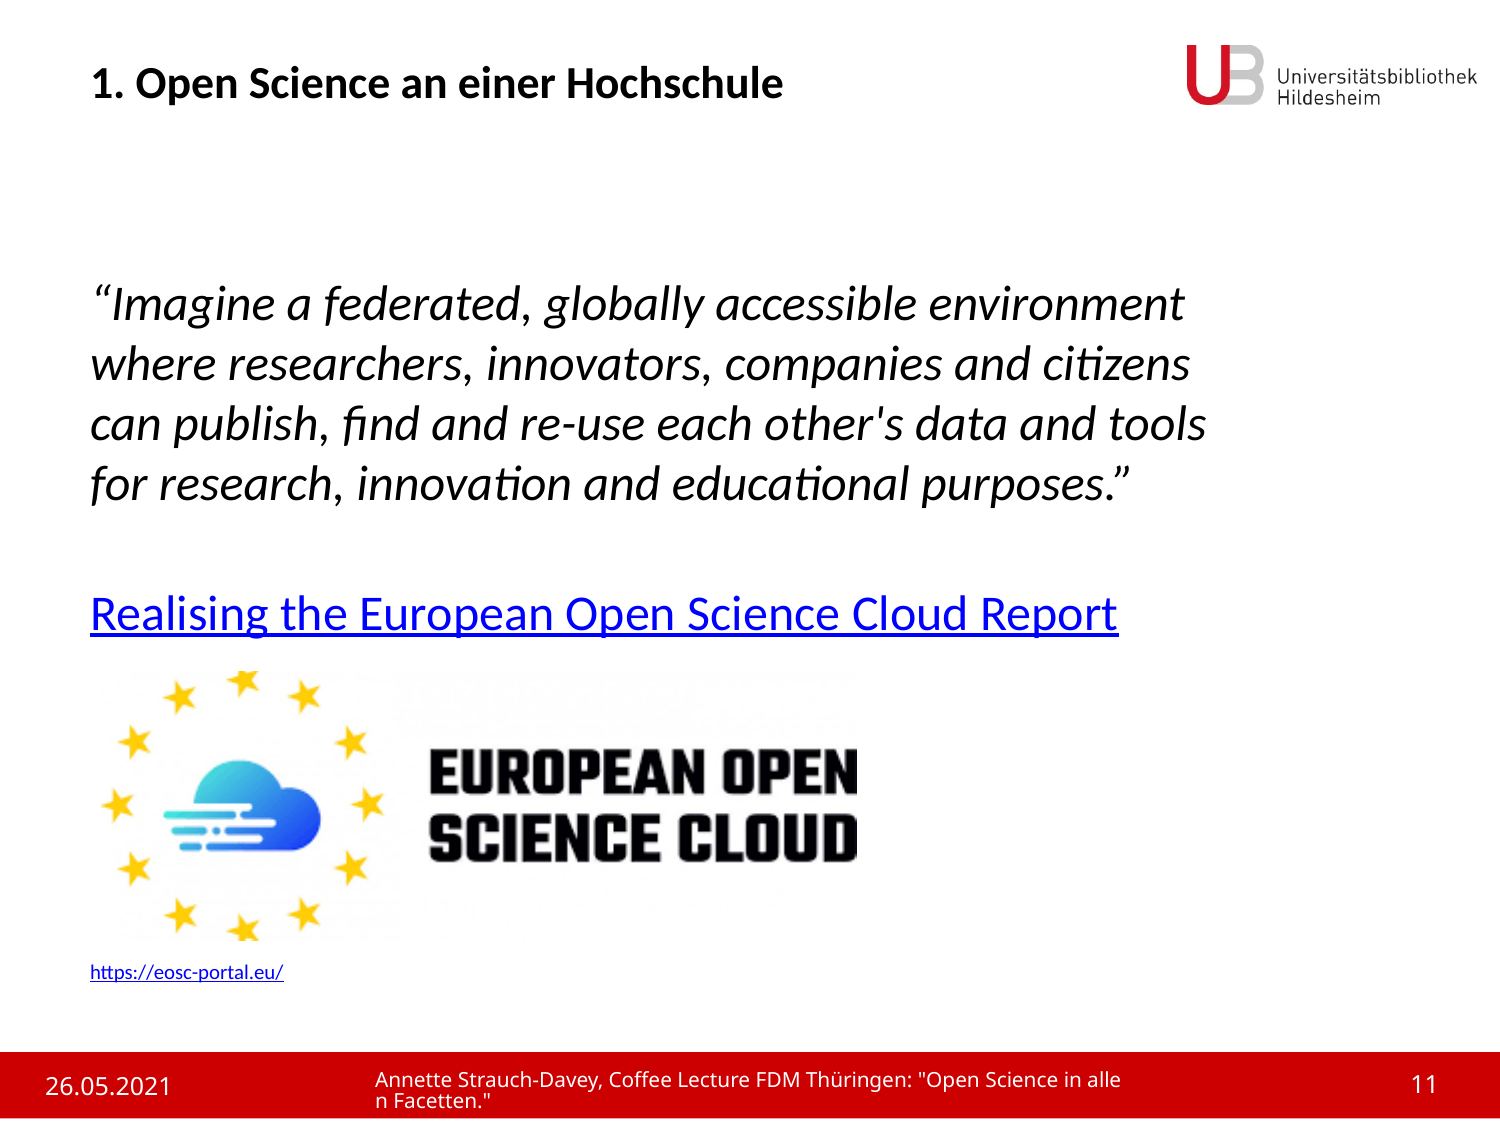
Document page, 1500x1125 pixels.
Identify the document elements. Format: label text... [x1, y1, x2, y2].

slide_number 11 [1227, 1055, 1454, 1116]
title 1. Open Science an einer Hochschule [75, 45, 1317, 233]
picture [100, 671, 857, 941]
list “Imagine a federated, globally accessible environment where researchers, innovators, companies and citizens can publish, find and re-use each other's data and tools for research, innovation and educational purposes.” Realising the European Open Science Cloud Report https://eosc-portal.eu/ [75, 262, 1317, 1005]
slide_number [30, 1055, 585, 1116]
footer Annette Strauch-Davey, Coffee Lecture FDM Thüringen: "Open Science in allen Facetten." [360, 1055, 1140, 1106]
picture [1317, 45, 1477, 105]
